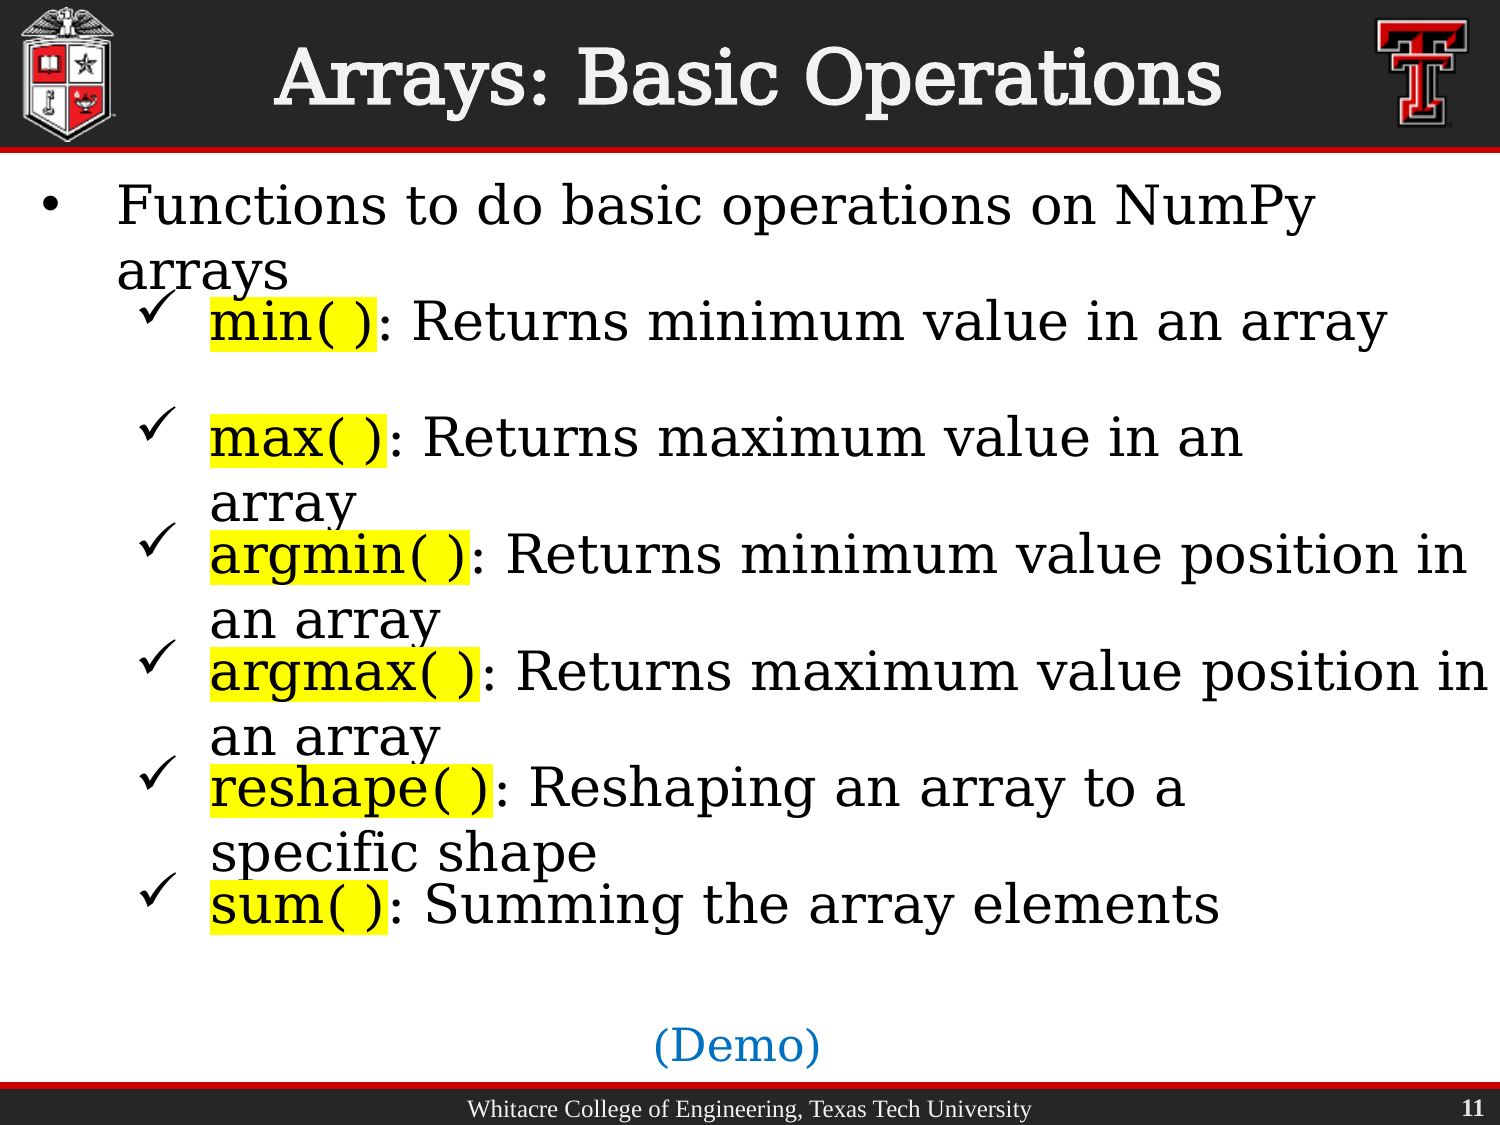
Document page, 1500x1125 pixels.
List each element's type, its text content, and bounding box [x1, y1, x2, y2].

picture [1373, 14, 1472, 128]
text_box sum( ): Summing the array elements [120, 861, 1362, 942]
title Arrays: Basic Operations [151, 6, 1349, 141]
text_box min( ): Returns minimum value in an array [119, 278, 1431, 359]
text_box argmax( ): Returns maximum value position in an array [119, 628, 1500, 774]
picture [21, 7, 116, 142]
text_box argmin( ): Returns minimum value position in an array [119, 511, 1500, 628]
text_box Functions to do basic operations on NumPy arrays [26, 163, 1394, 308]
text_box reshape( ): Reshaping an array to a specific shape [120, 745, 1406, 890]
text_box (Demo) [635, 1007, 839, 1078]
text_box max( ): Returns maximum value in an array [120, 395, 1381, 511]
slide_number 11 [1392, 1086, 1500, 1125]
